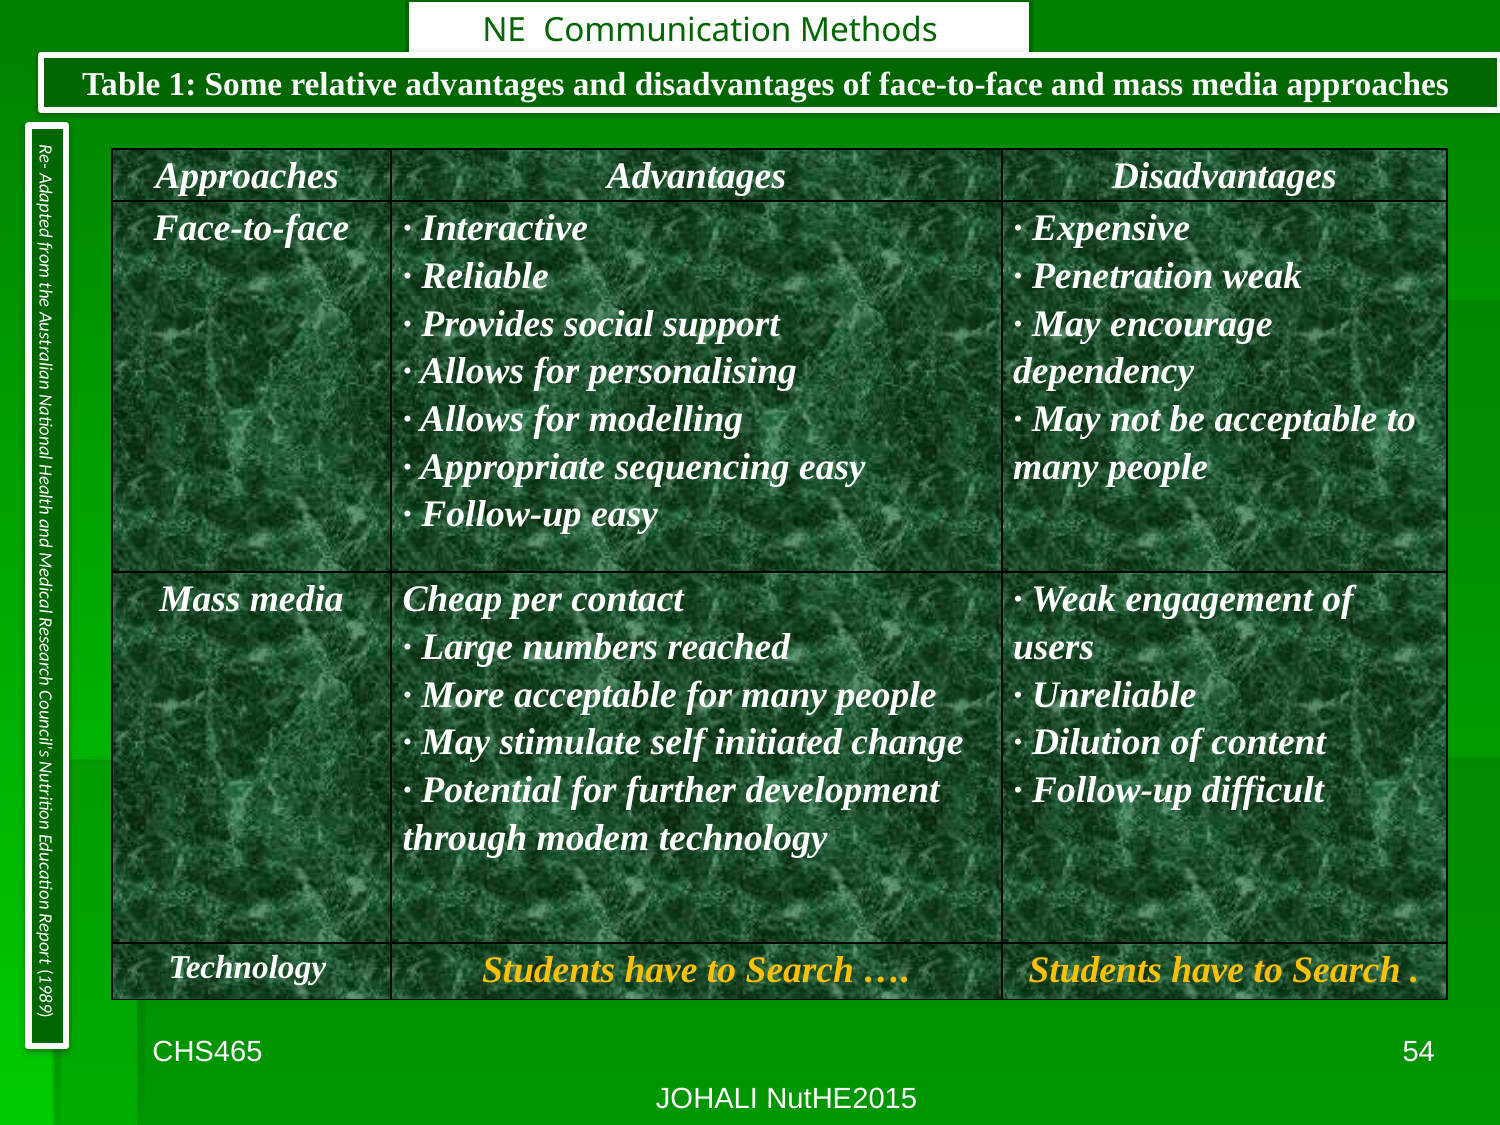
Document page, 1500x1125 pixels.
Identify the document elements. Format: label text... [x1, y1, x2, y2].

footer JOHALI NutHE2015 [548, 1071, 1025, 1118]
table_header Approaches [113, 150, 390, 200]
table_cell · Weak engagement of users · Unreliable · Dilution of content · Follow-up difficult [1003, 573, 1446, 942]
table_cell Students have to Search …. [392, 944, 1001, 999]
table_cell · Expensive · Penetration weak · May encourage dependency · May not be acceptable to many people [1003, 202, 1446, 571]
table_header Disadvantages [1003, 150, 1446, 200]
text_box NE Communication Methods [405, 0, 1033, 50]
text_box Table 1: Some relative advantages and disadvantages of face-to-face and mass media approaches [38, 52, 1500, 113]
table_cell · Interactive · Reliable · Provides social support · Allows for personalising · Allows for modelling · Appropriate sequencing easy · Follow-up easy [392, 202, 1001, 571]
slide_number CHS465 [137, 1024, 450, 1103]
table_cell Face-to-face [113, 202, 390, 571]
table_header Advantages [392, 150, 1001, 200]
table_cell Cheap per contact · Large numbers reached · More acceptable for many people · May stimulate self initiated change · Potential for further development through modem technology [392, 573, 1001, 942]
table_cell Technology [113, 944, 390, 999]
slide_number 54 [1137, 1024, 1451, 1103]
table_cell Mass media [113, 573, 390, 942]
text_box Re- Adapted from the Australian National Health and Medical Research Council's Nutrition Education Report (1989) [25, 122, 69, 1049]
table_cell Students have to Search . [1003, 944, 1446, 999]
